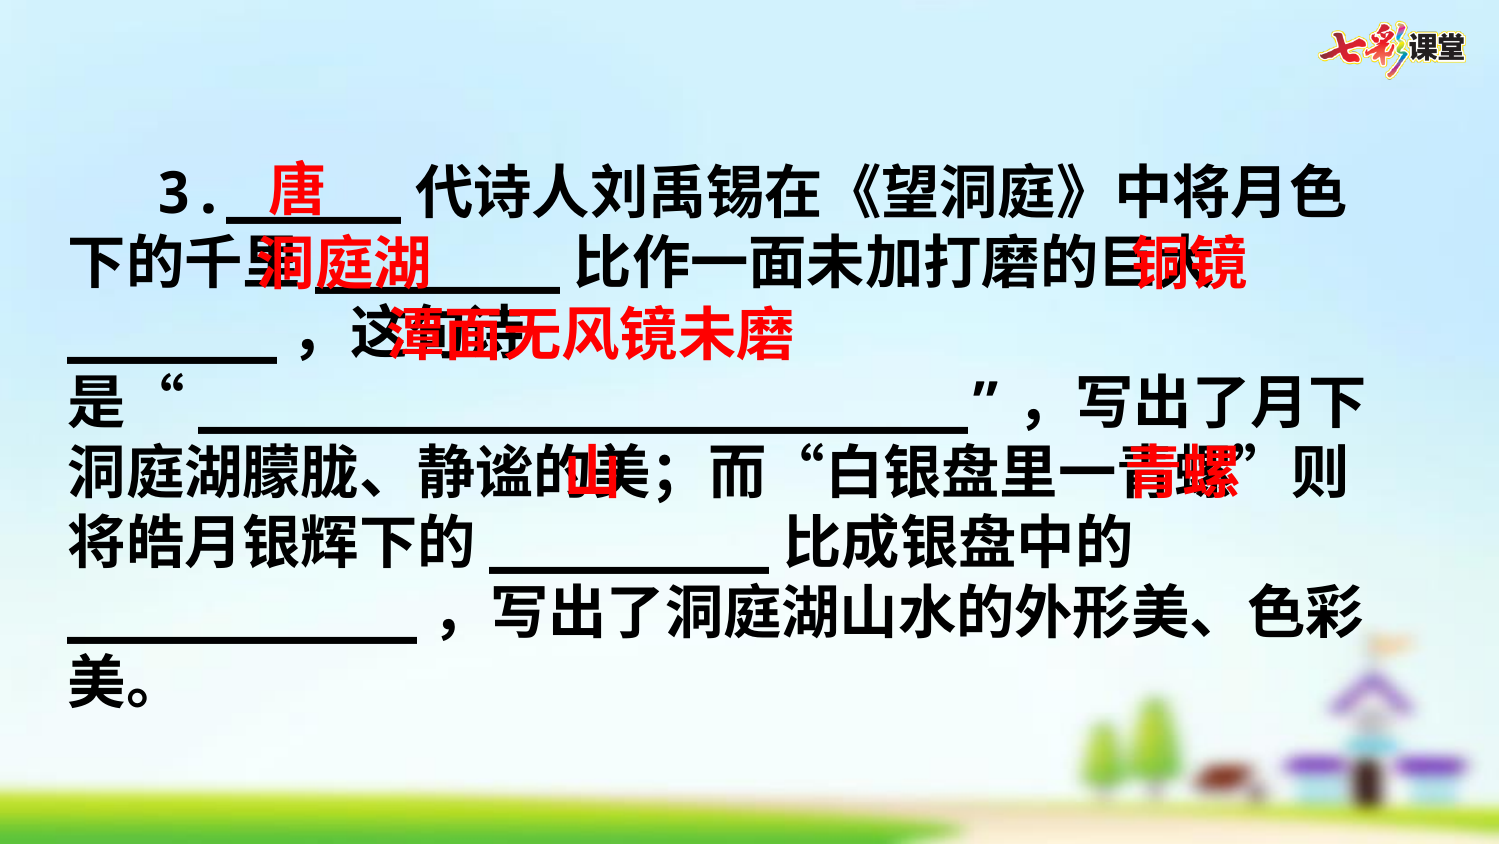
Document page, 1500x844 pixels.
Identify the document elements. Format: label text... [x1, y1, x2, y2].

text_box 潭面无风镜未磨 [372, 289, 1010, 375]
picture [0, 0, 1499, 844]
text_box 唐 [253, 144, 420, 218]
text_box 3._____代诗人刘禹锡在《望洞庭》中将月色下的千里_______比作一面未加打磨的巨大______，这句诗是“______________________”，写出了月下洞庭湖朦胧、静谧的美；而“白银盘里一青螺”则将皓月银辉下的________比成银盘中的__________，写出了洞庭湖山水的外形美、色彩美。 [53, 147, 1412, 723]
text_box 山 [549, 428, 762, 514]
text_box 洞庭湖 [242, 218, 455, 304]
text_box 青螺 [1109, 428, 1282, 514]
text_box 铜镜 [1116, 218, 1282, 304]
